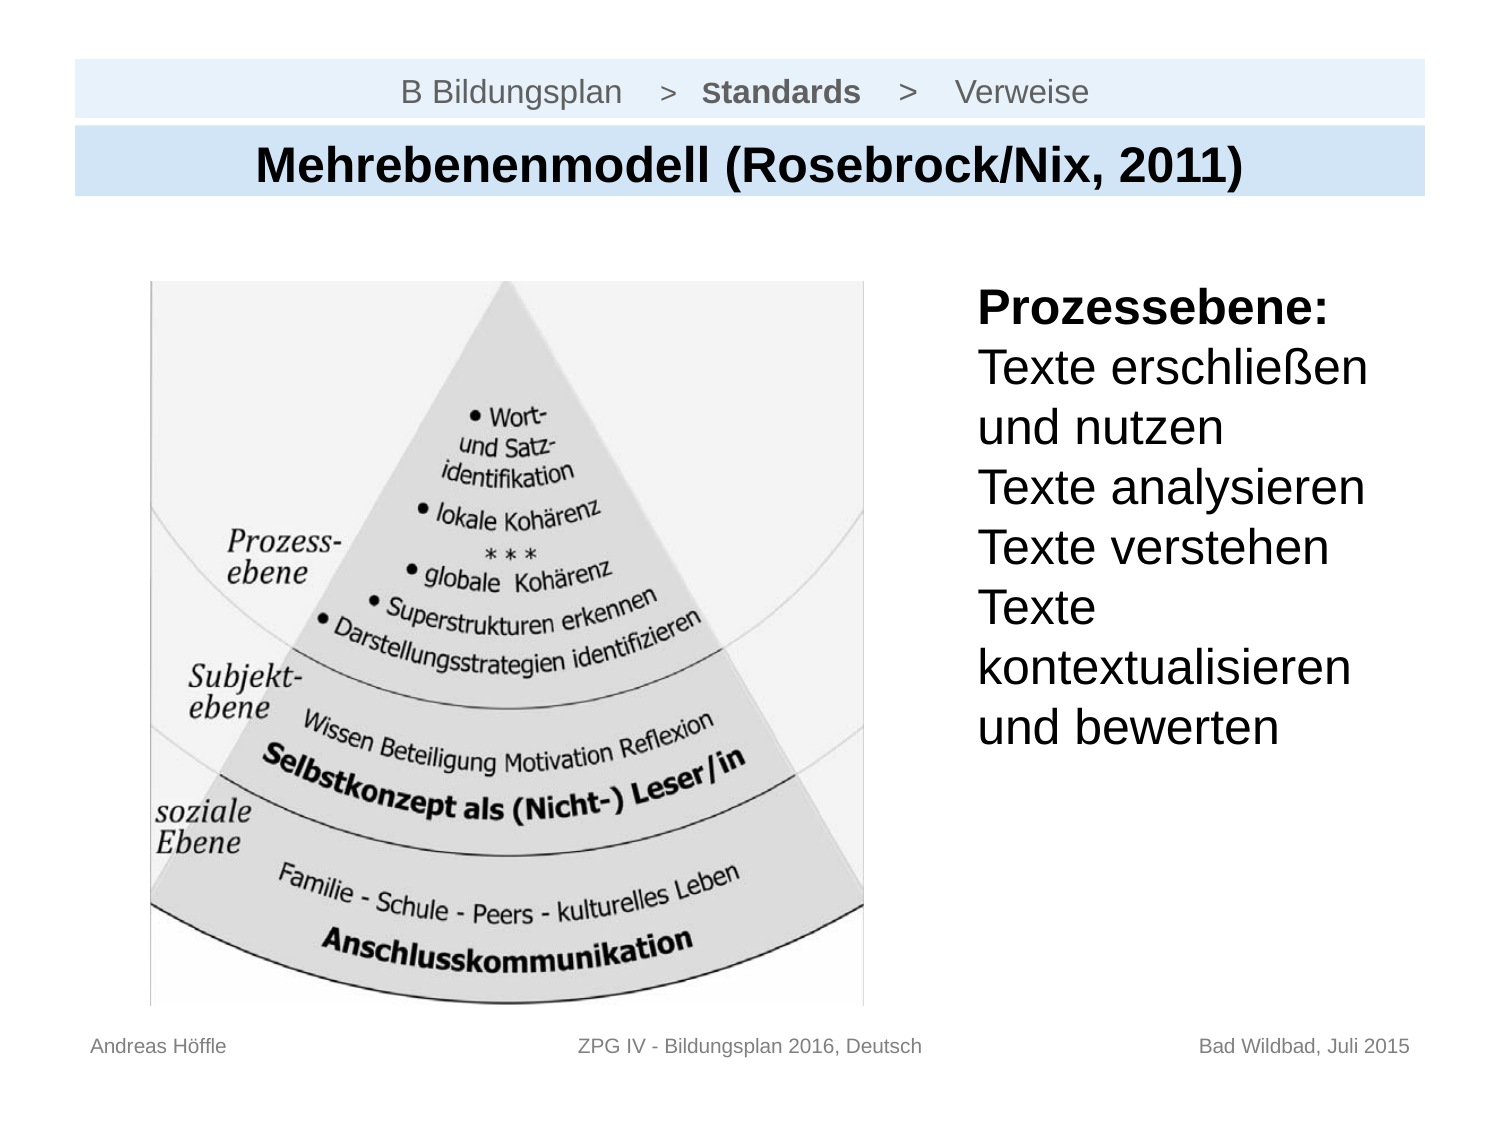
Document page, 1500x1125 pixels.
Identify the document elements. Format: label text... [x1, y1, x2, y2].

title B Bildungsplan > Standards > Verweise [74, 58, 1426, 119]
footer ZPG IV - Bildungsplan 2016, Deutsch [512, 1024, 988, 1101]
slide_number Bad Wildbad, Juli 2015 [1074, 1024, 1426, 1101]
slide_number Andreas Höffle [74, 1024, 426, 1101]
list Mehrebenenmodell (Rosebrock/Nix, 2011) [74, 125, 1426, 197]
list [74, 281, 940, 1006]
text_box Prozessebene: Texte erschließen und nutzen Texte analysieren Texte verstehen Texte kontextualisieren und bewerten [962, 267, 1424, 822]
